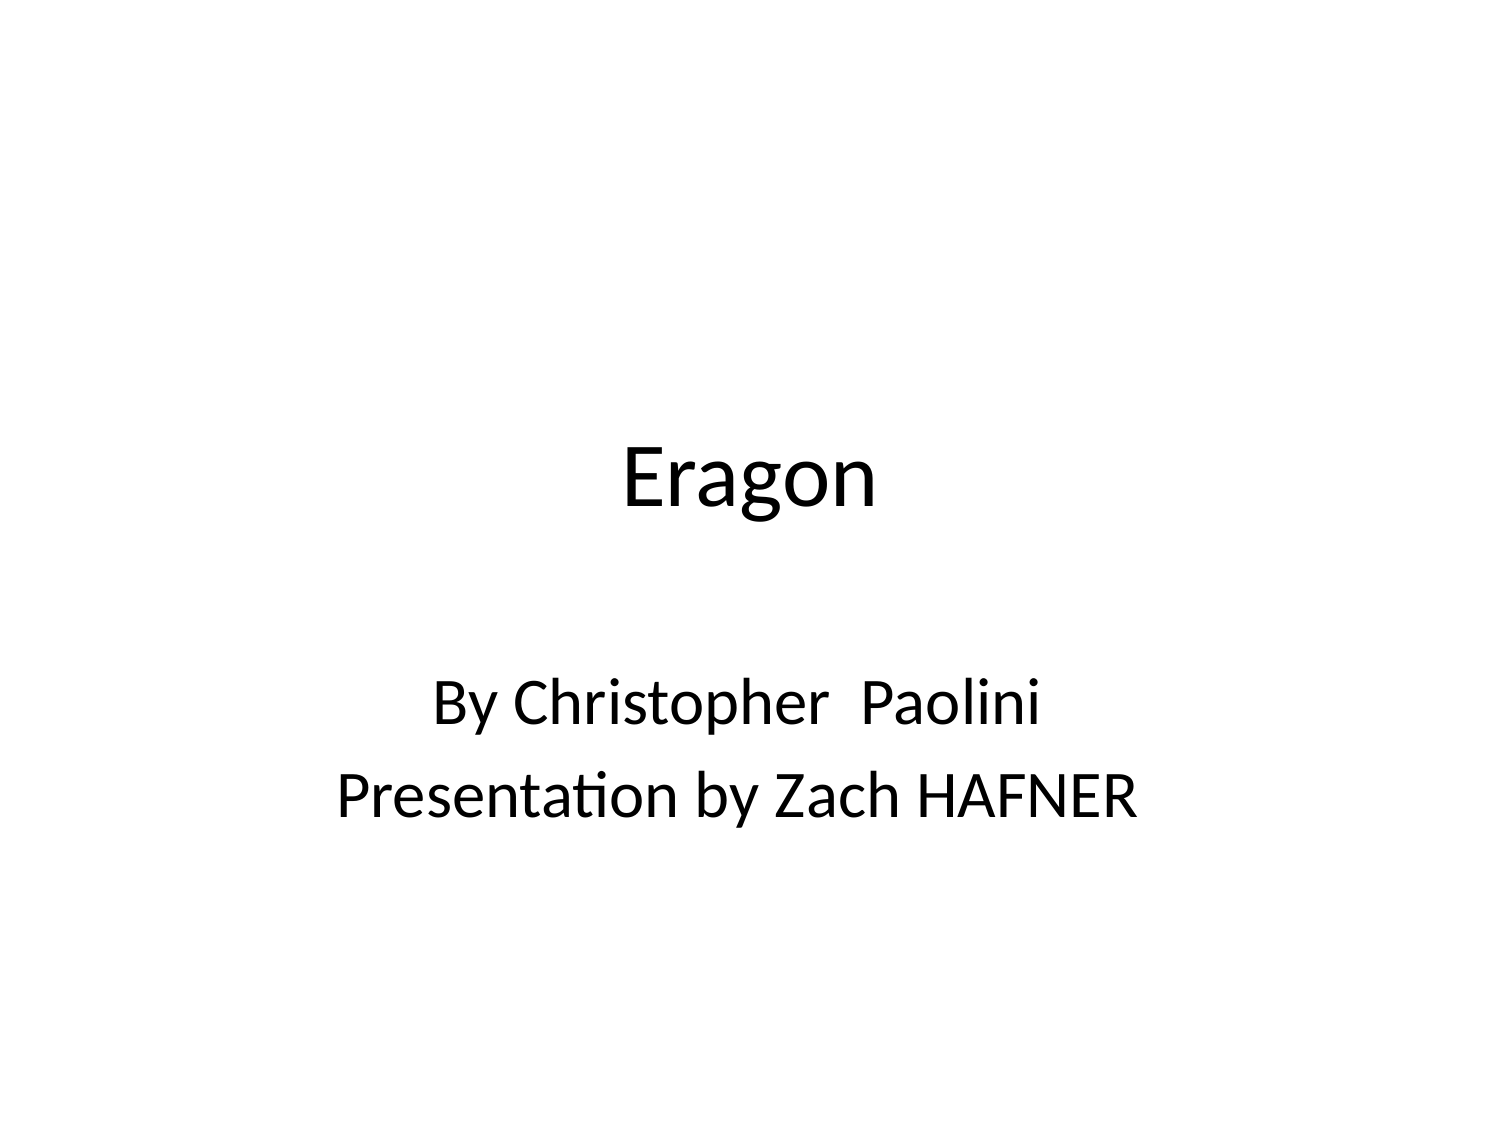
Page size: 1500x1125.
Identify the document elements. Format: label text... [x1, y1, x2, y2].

subtitle By Christopher Paolini Presentation by Zach HAFNER [212, 650, 1263, 938]
title Eragon [112, 349, 1388, 591]
